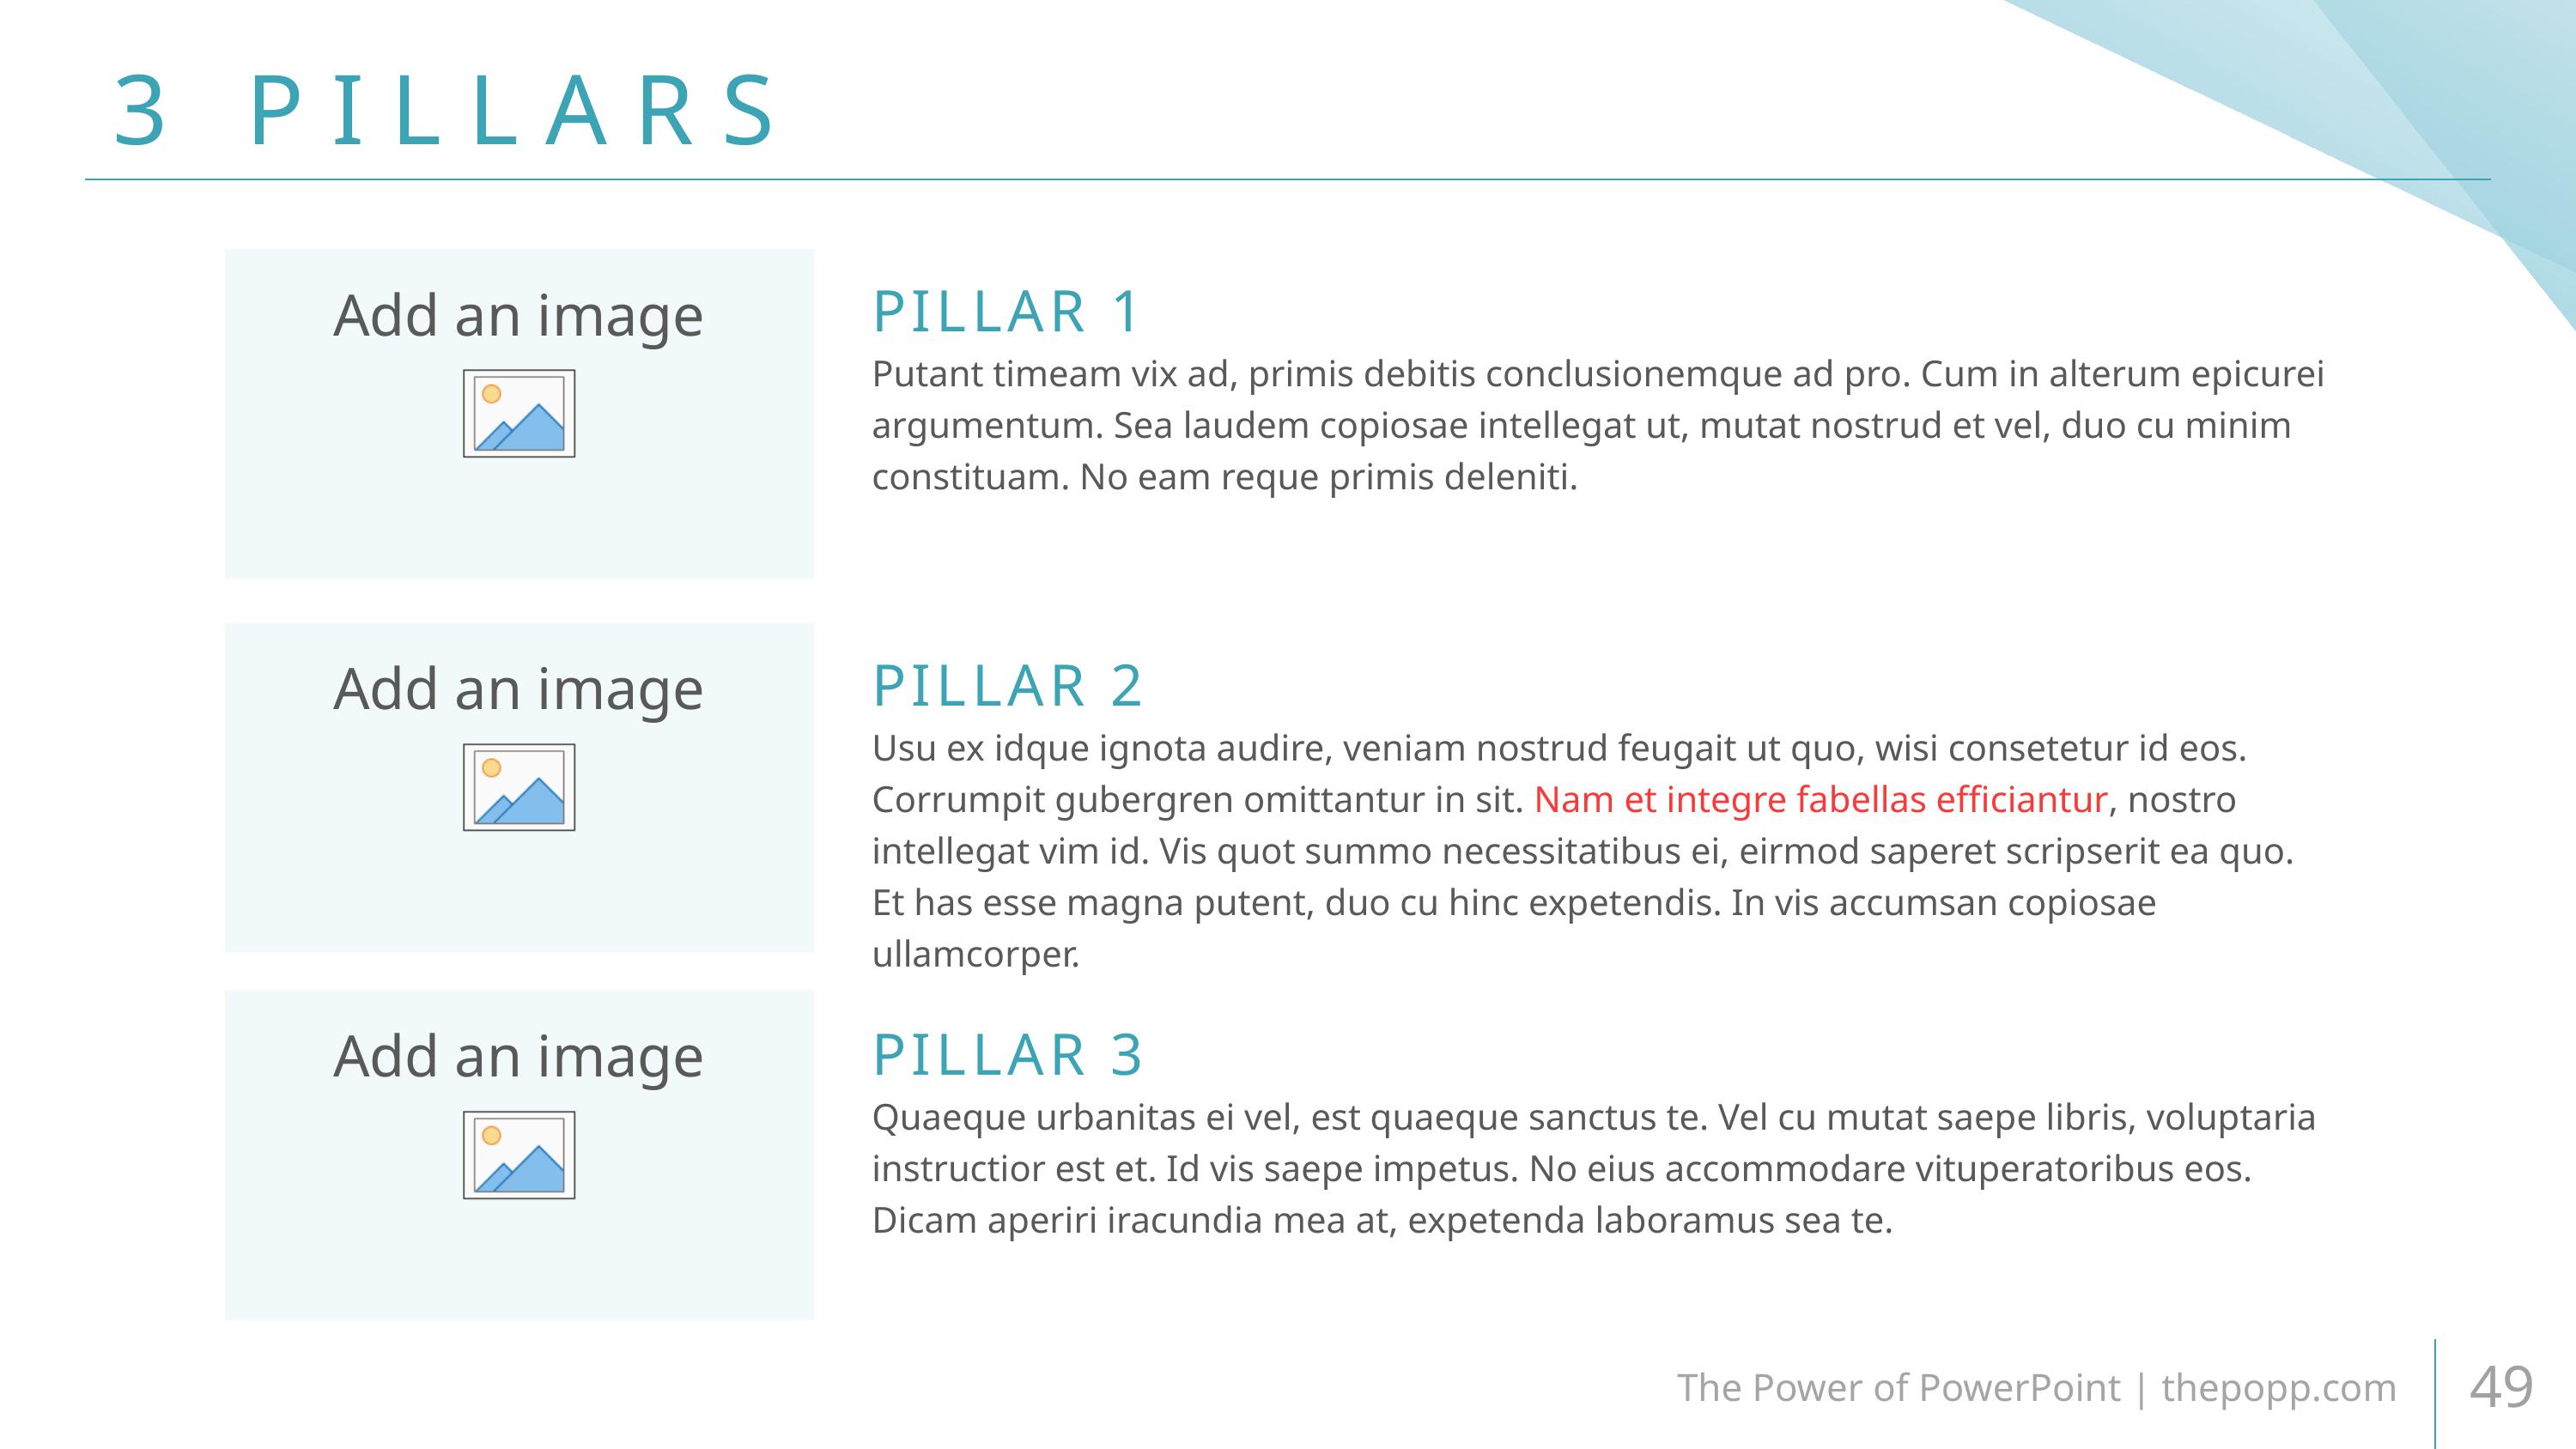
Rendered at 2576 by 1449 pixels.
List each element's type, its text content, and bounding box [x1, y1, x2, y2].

picture [245, 1013, 795, 1297]
picture [245, 646, 795, 930]
title 3 PILLARS [89, 27, 2448, 186]
list Quaeque urbanitas ei vel, est quaeque sanctus te. Vel cu mutat saepe libris, voluptaria instructior est et. Id vis saepe impetus. No eius accommodare vituperatoribus eos. Dicam aperiri iracundia mea at, expetenda laboramus sea te. [848, 1102, 2354, 1320]
list Usu ex idque ignota audire, veniam nostrud feugait ut quo, wisi consetetur id eos. Corrumpit gubergren omittantur in sit. Nam et integre fabellas efficiantur, nostro intellegat vim id. Vis quot summo necessitatibus ei, eirmod saperet scripserit ea quo. Et has esse magna putent, duo cu hinc expetendis. In vis accumsan copiosae ullamcorper. [848, 732, 2354, 951]
footer The Power of PowerPoint | thepopp.com [1326, 1350, 2421, 1428]
slide_number 49 [2446, 1350, 2575, 1428]
list Putant timeam vix ad, primis debitis conclusionemque ad pro. Cum in alterum epicurei argumentum. Sea laudem copiosae intellegat ut, mutat nostrud et vel, duo cu minim constituam. No eam reque primis deleniti. [848, 358, 2354, 577]
list PILLAR 1 [848, 249, 2354, 358]
list PILLAR 2 [848, 623, 2354, 732]
picture [245, 271, 795, 555]
list PILLAR 3 [848, 992, 2354, 1102]
